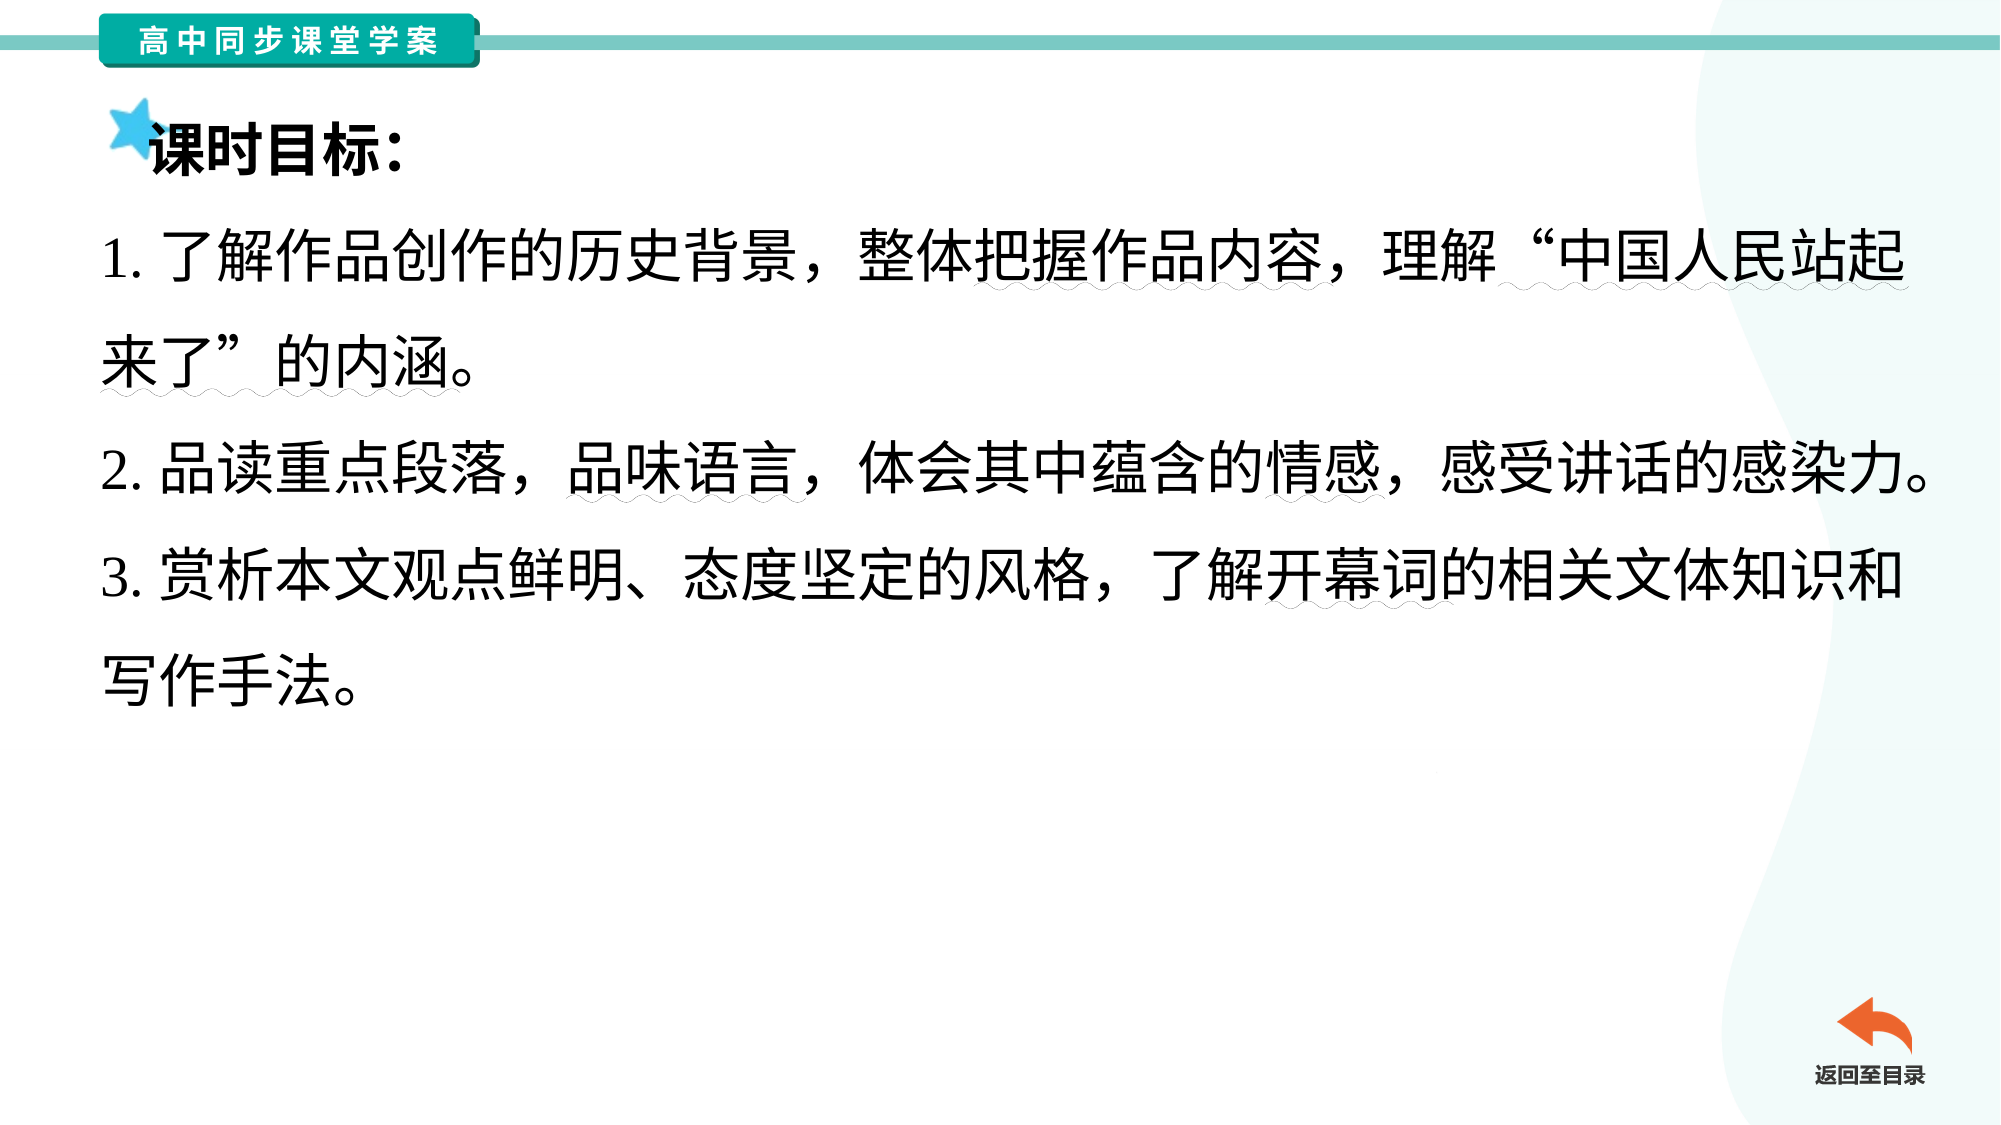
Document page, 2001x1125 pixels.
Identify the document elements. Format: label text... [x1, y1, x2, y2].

picture [0, 0, 2000, 1125]
text_box 课时目标： 1.了解作品创作的历史背景，整体把握作品内容，理解“中国人民站起 来了”的内涵。 2.品读重点段落，品味语言，体会其中蕴含的情感，感受讲话的感染力。 3.赏析本文观点鲜明、态度坚定的风格，了解开幕词的相关文体知识和 写作手法。 [100, 76, 1899, 715]
